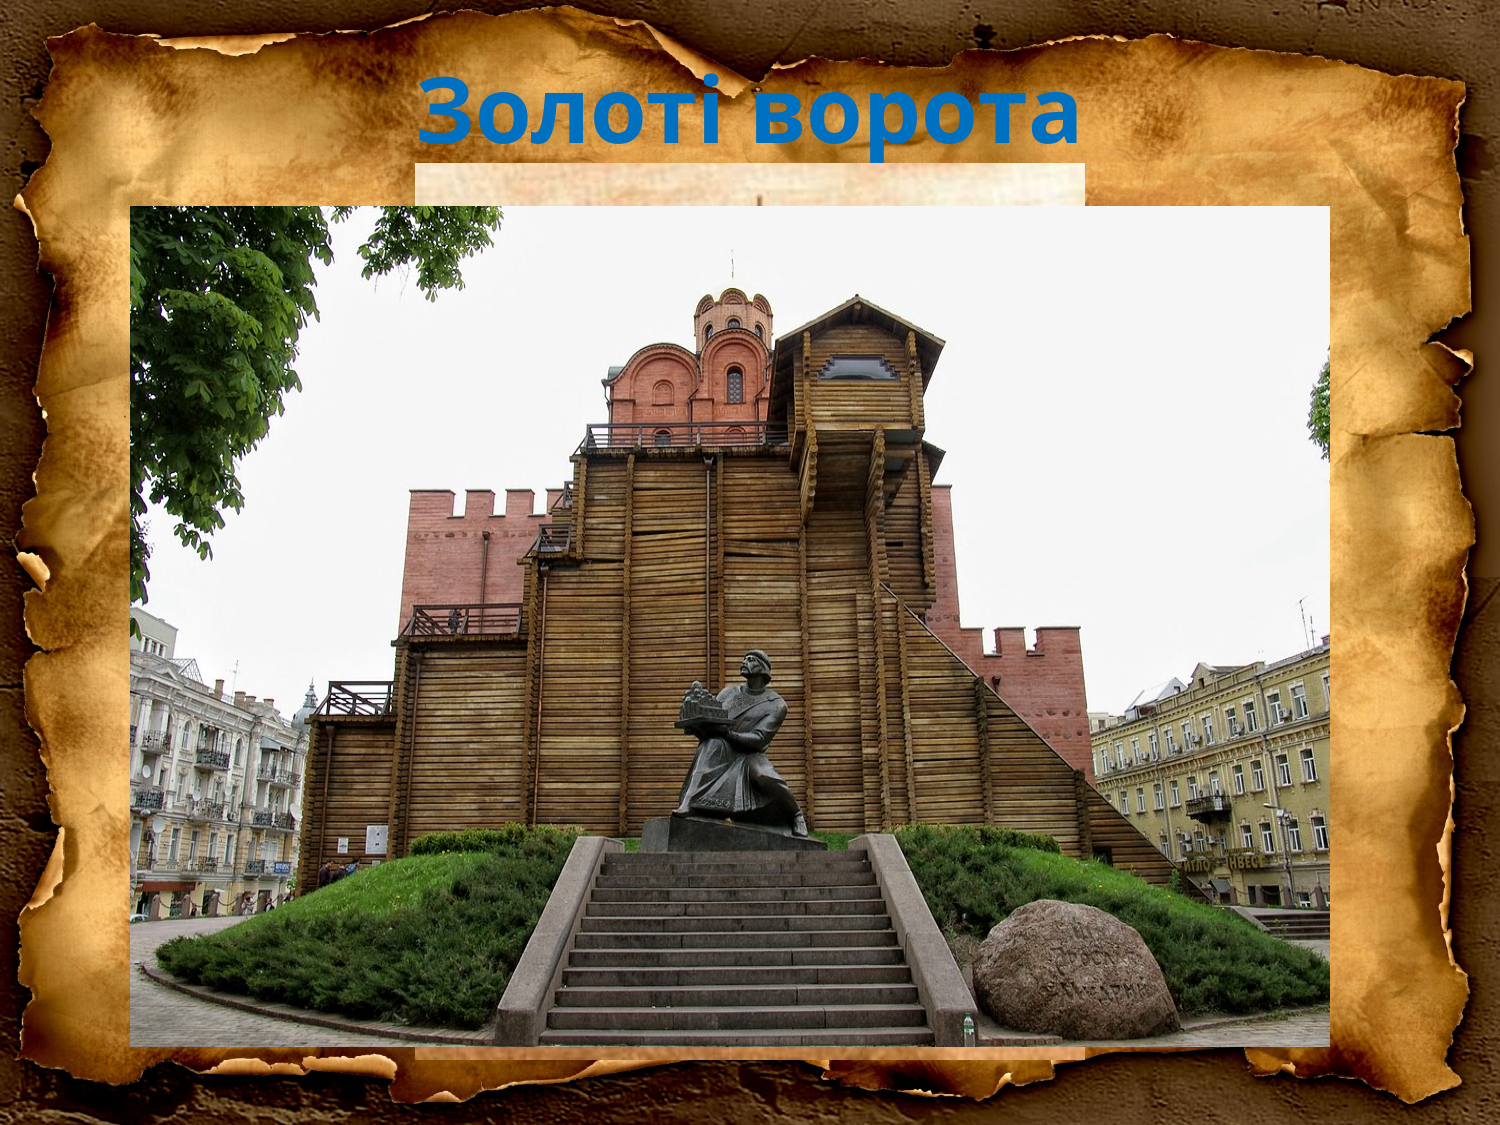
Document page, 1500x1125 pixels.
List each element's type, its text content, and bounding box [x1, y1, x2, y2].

picture [0, 0, 1500, 1125]
title Золоті ворота [103, 23, 1397, 205]
